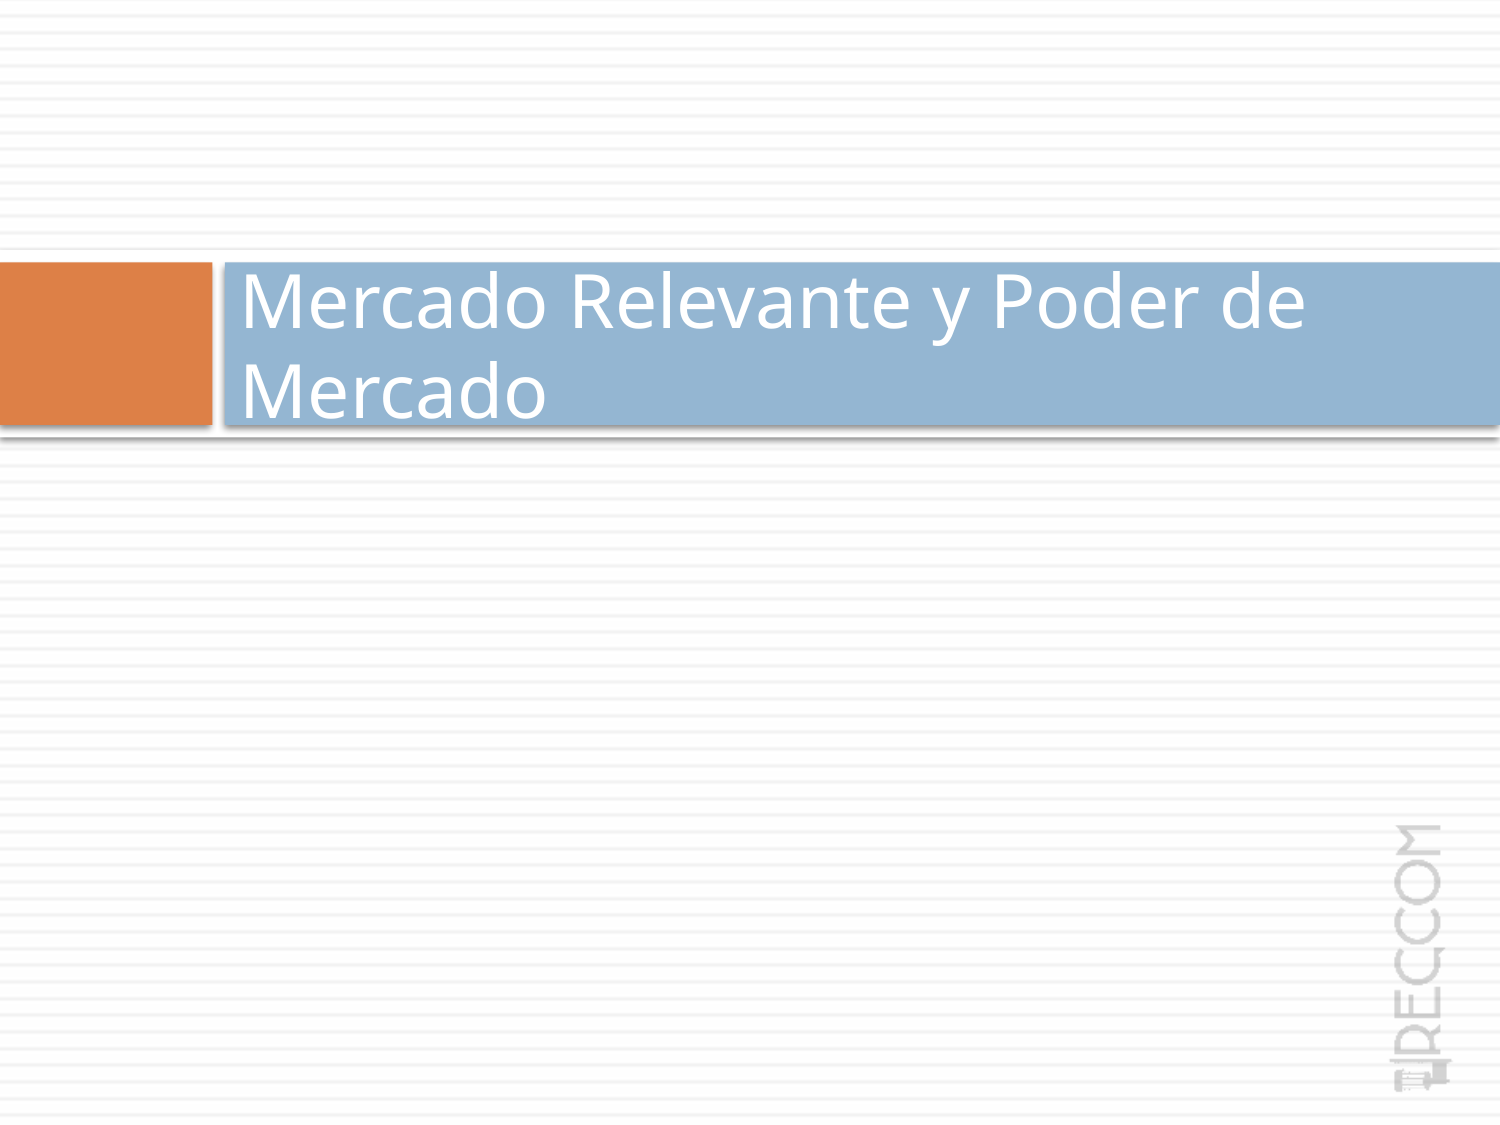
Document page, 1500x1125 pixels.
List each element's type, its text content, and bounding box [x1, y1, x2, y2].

title Mercado Relevante y Poder de Mercado [225, 262, 1475, 425]
